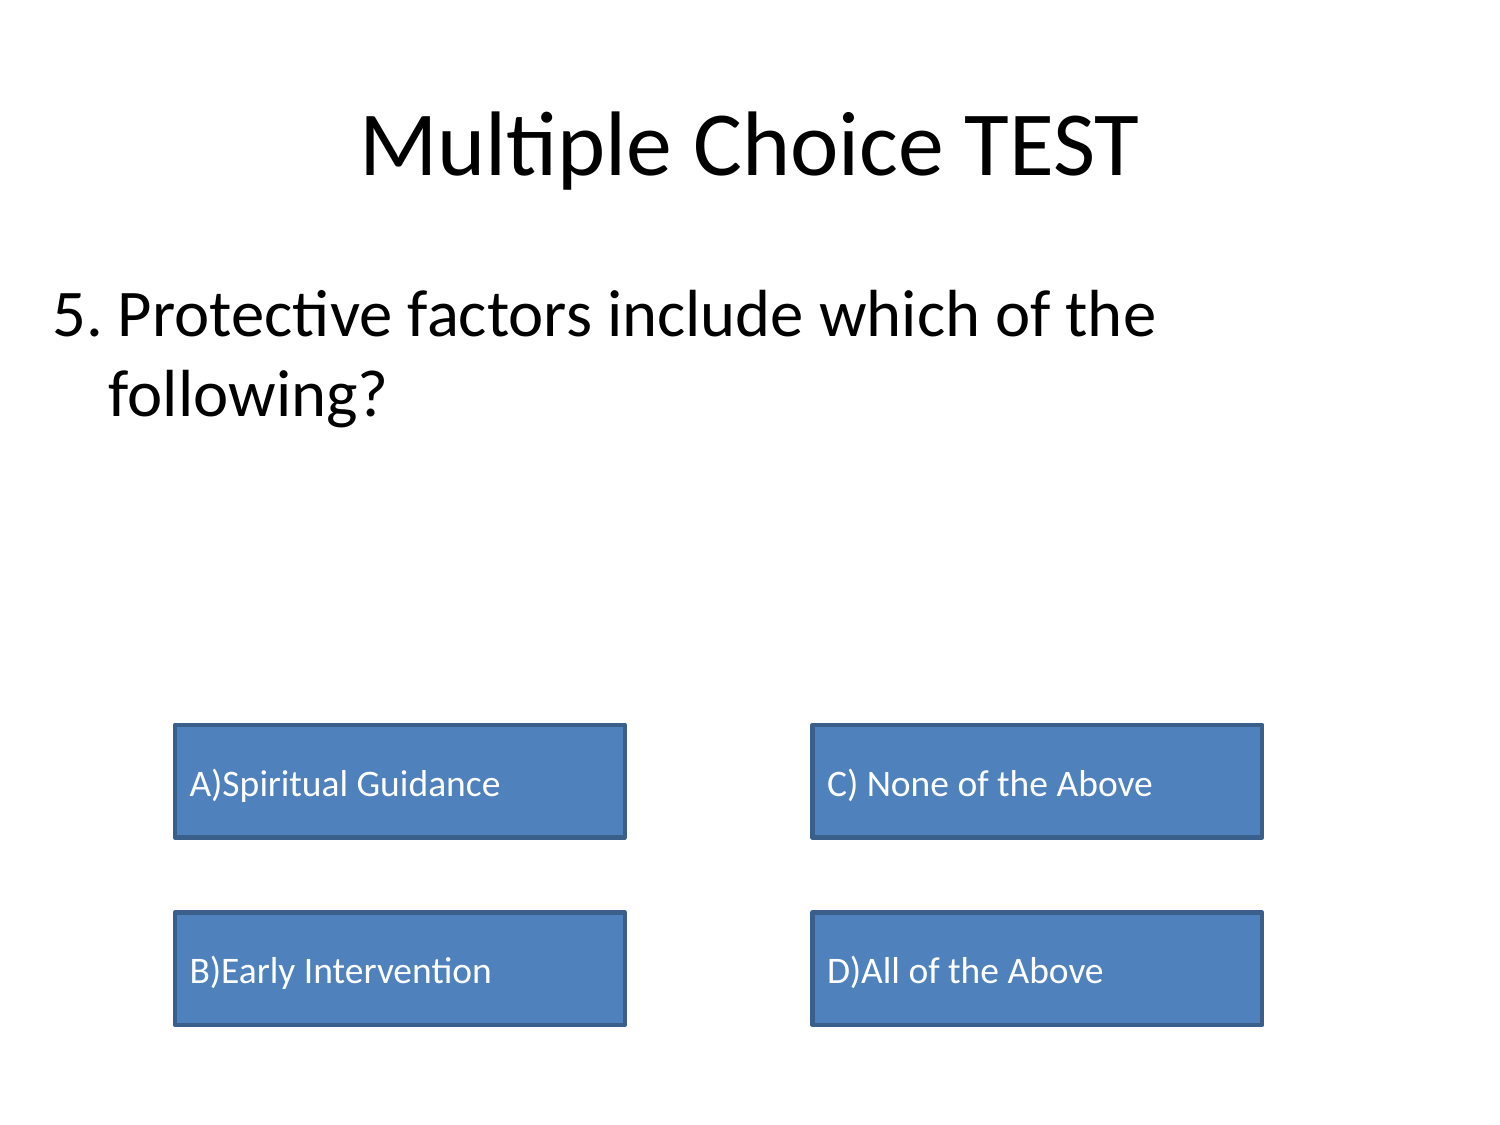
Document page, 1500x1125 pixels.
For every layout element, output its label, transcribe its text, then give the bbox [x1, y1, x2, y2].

text_box B)Early Intervention [173, 910, 627, 1027]
text_box A)Spiritual Guidance [173, 723, 627, 840]
title Multiple Choice TEST [75, 45, 1425, 233]
text_box D)All of the Above [810, 910, 1264, 1027]
text_box C) None of the Above [810, 723, 1264, 840]
list 5. Protective factors include which of the following? [37, 262, 1425, 1088]
